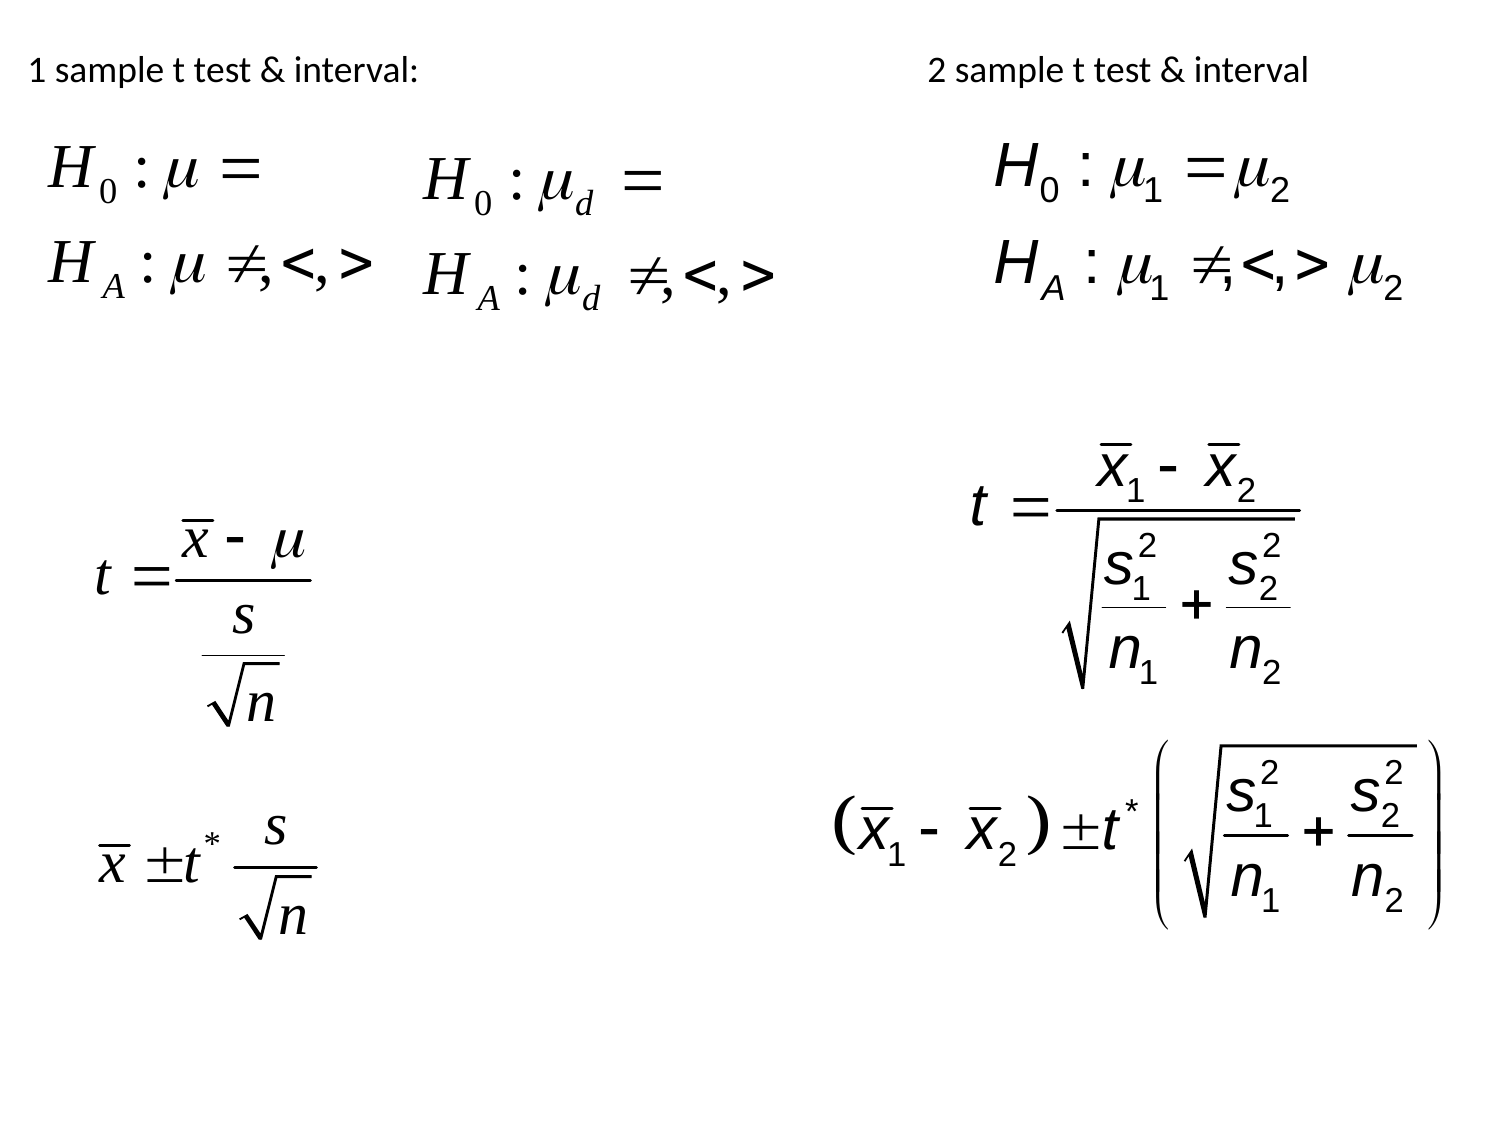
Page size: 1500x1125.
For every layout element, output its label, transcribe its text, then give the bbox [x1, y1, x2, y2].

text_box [985, 124, 1414, 313]
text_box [824, 724, 1461, 946]
text_box 1 sample t test & interval: 2 sample t test & interval [12, 37, 1488, 98]
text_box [412, 137, 788, 326]
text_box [87, 787, 328, 953]
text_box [87, 499, 323, 741]
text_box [37, 124, 382, 313]
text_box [962, 424, 1313, 701]
